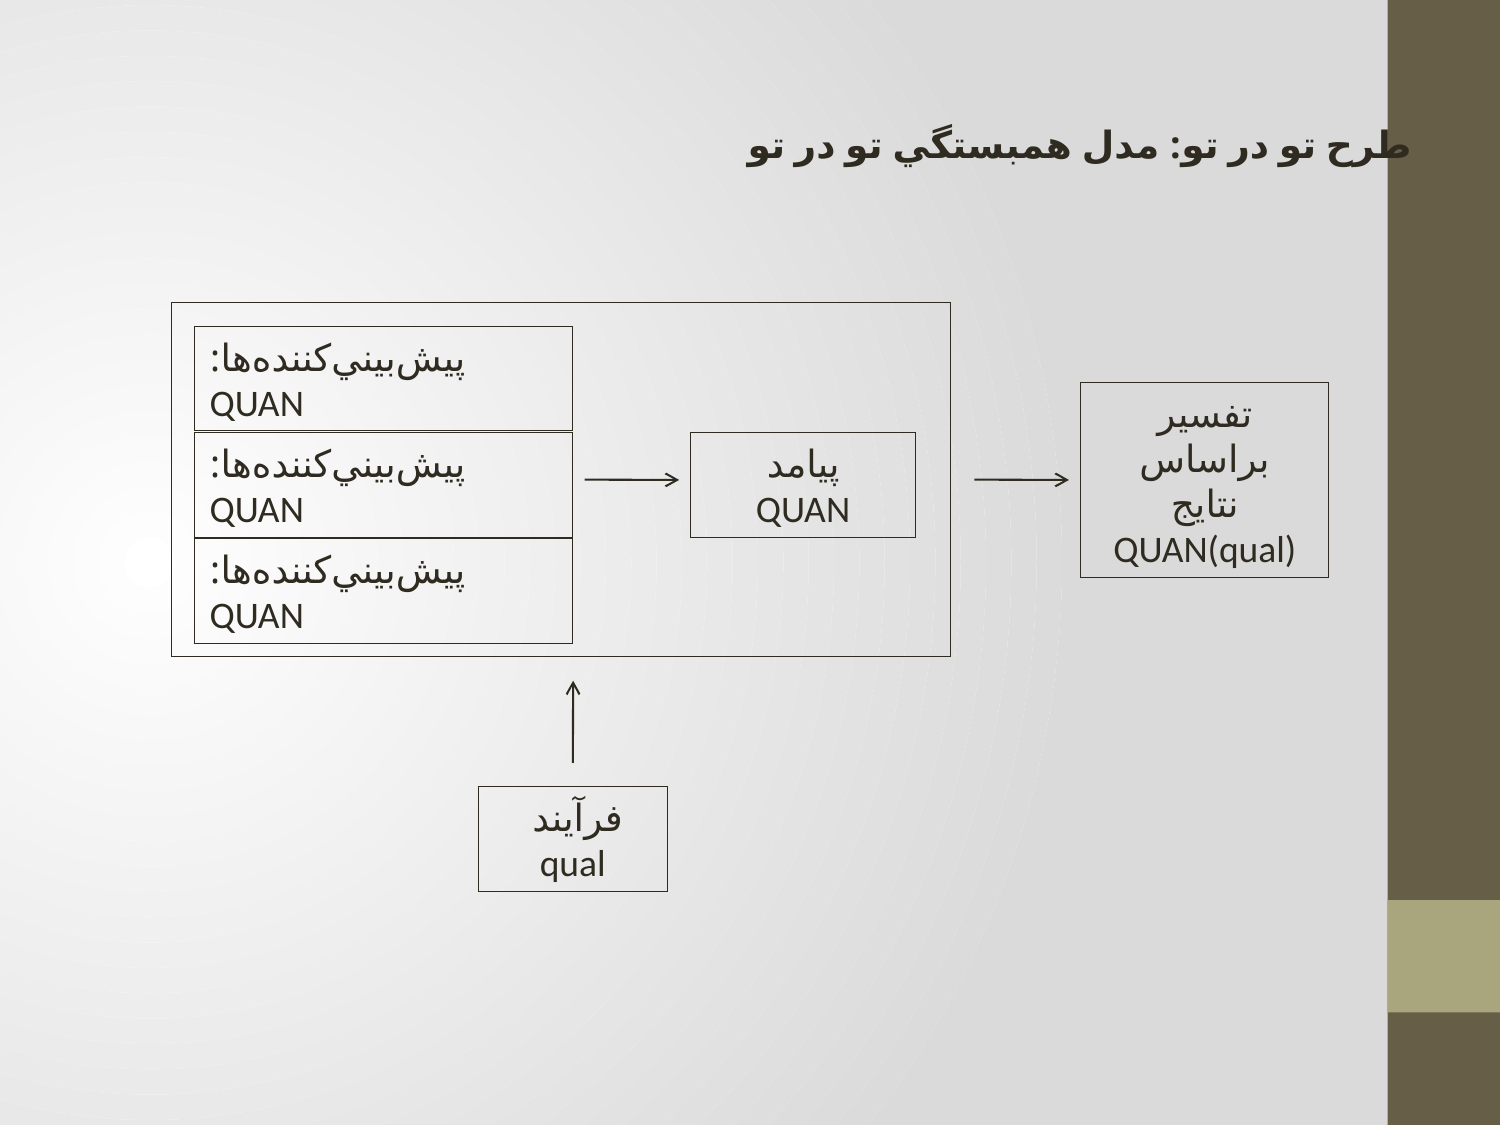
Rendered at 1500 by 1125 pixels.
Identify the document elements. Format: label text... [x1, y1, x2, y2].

text_box فرآيند qual [478, 786, 668, 892]
text_box تفسير براساس نتايج QUAN(qual) [1080, 382, 1329, 578]
text_box [171, 302, 951, 657]
text_box طرح تو در تو: مدل همبستگي تو در تو [732, 113, 1427, 174]
